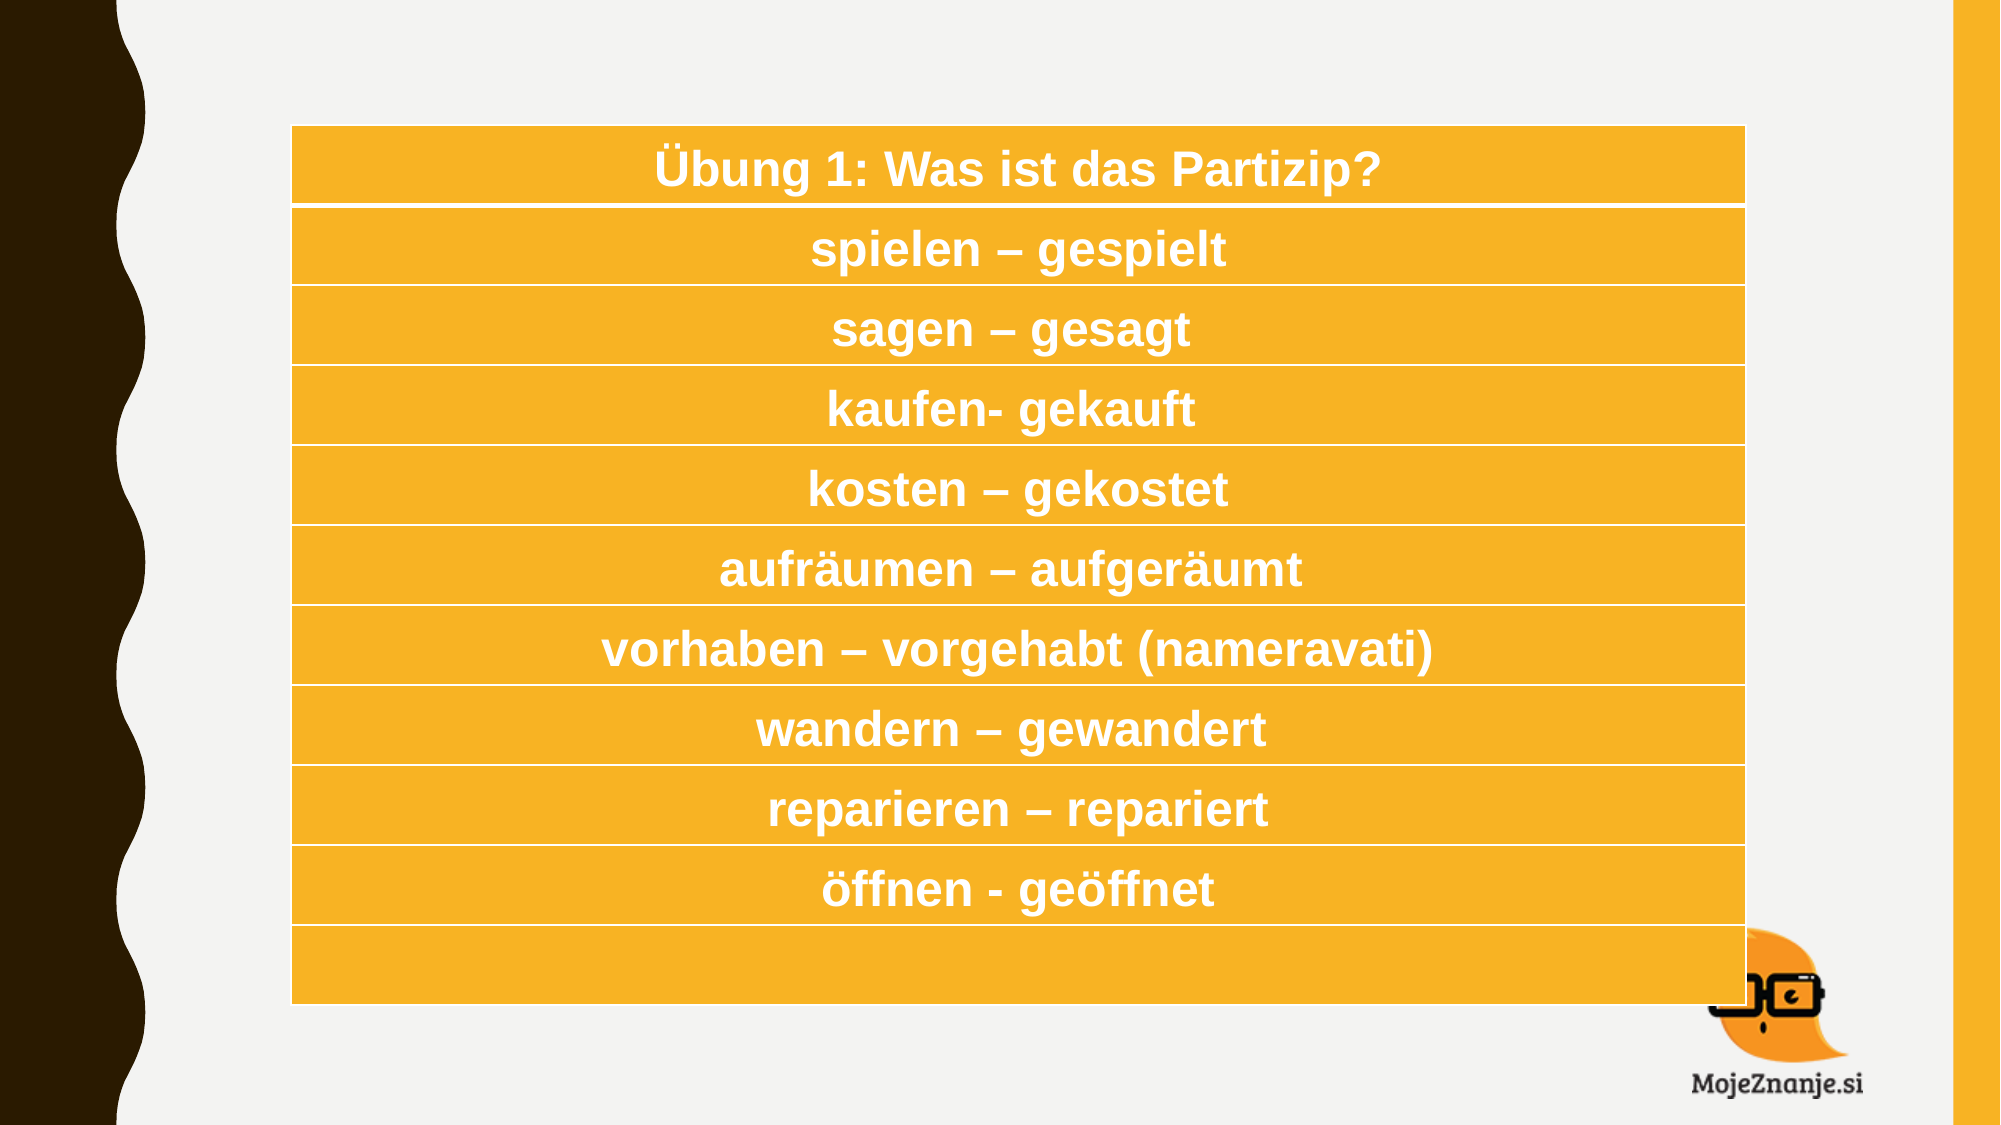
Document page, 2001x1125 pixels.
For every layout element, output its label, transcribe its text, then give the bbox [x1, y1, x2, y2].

picture [1692, 926, 1863, 1099]
table_header Übung 1: Was ist das Partizip? [292, 126, 1745, 203]
table_cell wandern – gewandert [292, 686, 1745, 764]
table_cell sagen – gesagt [292, 286, 1745, 364]
table_cell aufräumen – aufgeräumt [292, 526, 1745, 604]
table_cell kosten – gekostet [292, 446, 1745, 524]
table_cell [292, 926, 1745, 1004]
table_cell kaufen- gekauft [292, 366, 1745, 444]
table_cell reparieren – repariert [292, 766, 1745, 844]
table_cell spielen – gespielt [292, 208, 1745, 284]
table_cell vorhaben – vorgehabt (nameravati) [292, 606, 1745, 684]
table_cell öffnen - geöffnet [292, 846, 1745, 924]
title [205, 62, 1875, 308]
